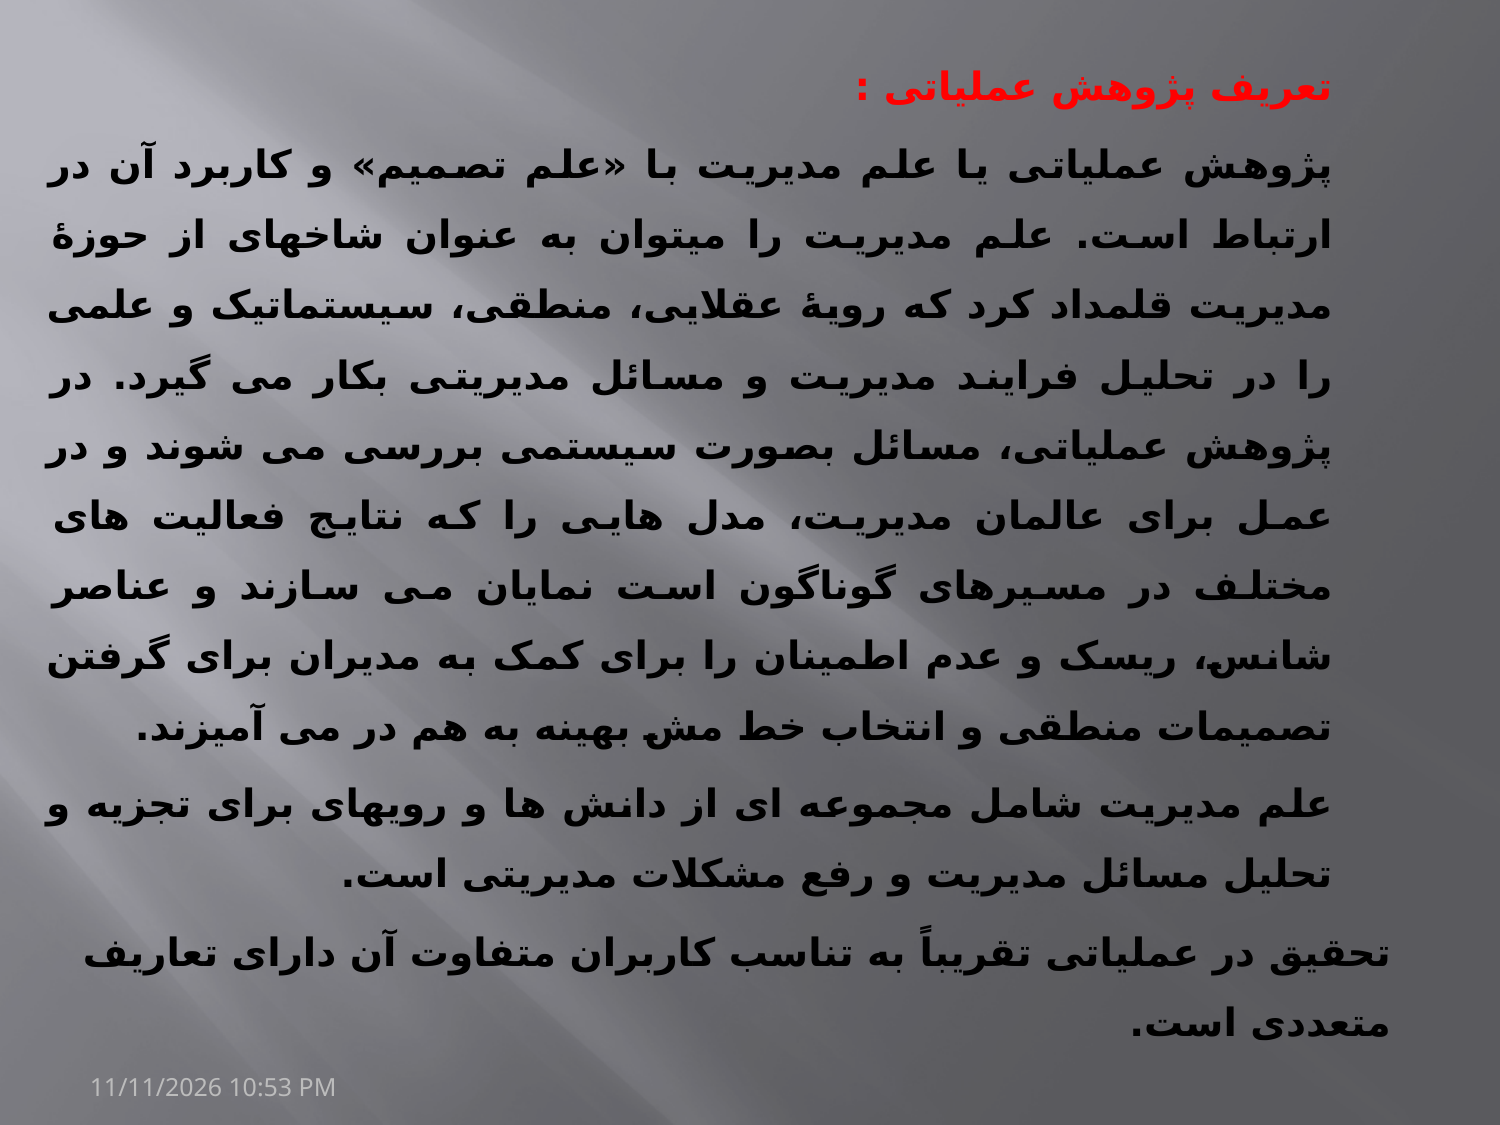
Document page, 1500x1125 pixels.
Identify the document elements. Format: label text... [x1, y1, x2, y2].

slide_number 20/مارس/1 [75, 1052, 425, 1113]
list تعریف پژوهش عملیاتی : پژوهش عملیاتی یا علم مدیریت با «علم تصمیم» و کاربرد آن در ارتباط است. علم مدیریت را می­توان به عنوان شاخه­ای از حوزۀ مدیریت قلمداد کرد که رویۀ عقلایی، منطقی، سیستماتیک و علمی را در تحلیل فرایند مدیریت و مسائل مدیریتی بکار می گیرد. در پژوهش عملیاتی، مسائل بصورت سیستمی بررسی می شوند و در عمل برای عالمان مدیریت، مدل هایی را که نتایج فعالیت های مختلف در مسیرهای گوناگون است نمایان می سازند و عناصر شانس، ریسک و عدم اطمینان را برای کمک به مدیران برای گرفتن تصمیمات منطقی و انتخاب خط مش بهینه به هم در می آمیزند. علم مدیریت شامل مجموعه ای از دانش ها و رویه­ای برای تجزیه و تحلیل مسائل مدیریت و رفع مشکلات مدیریتی است. تحقیق در عملیاتی تقریباً به تناسب کاربران متفاوت آن دارای تعاریف متعددی است. [29, 30, 1425, 1059]
